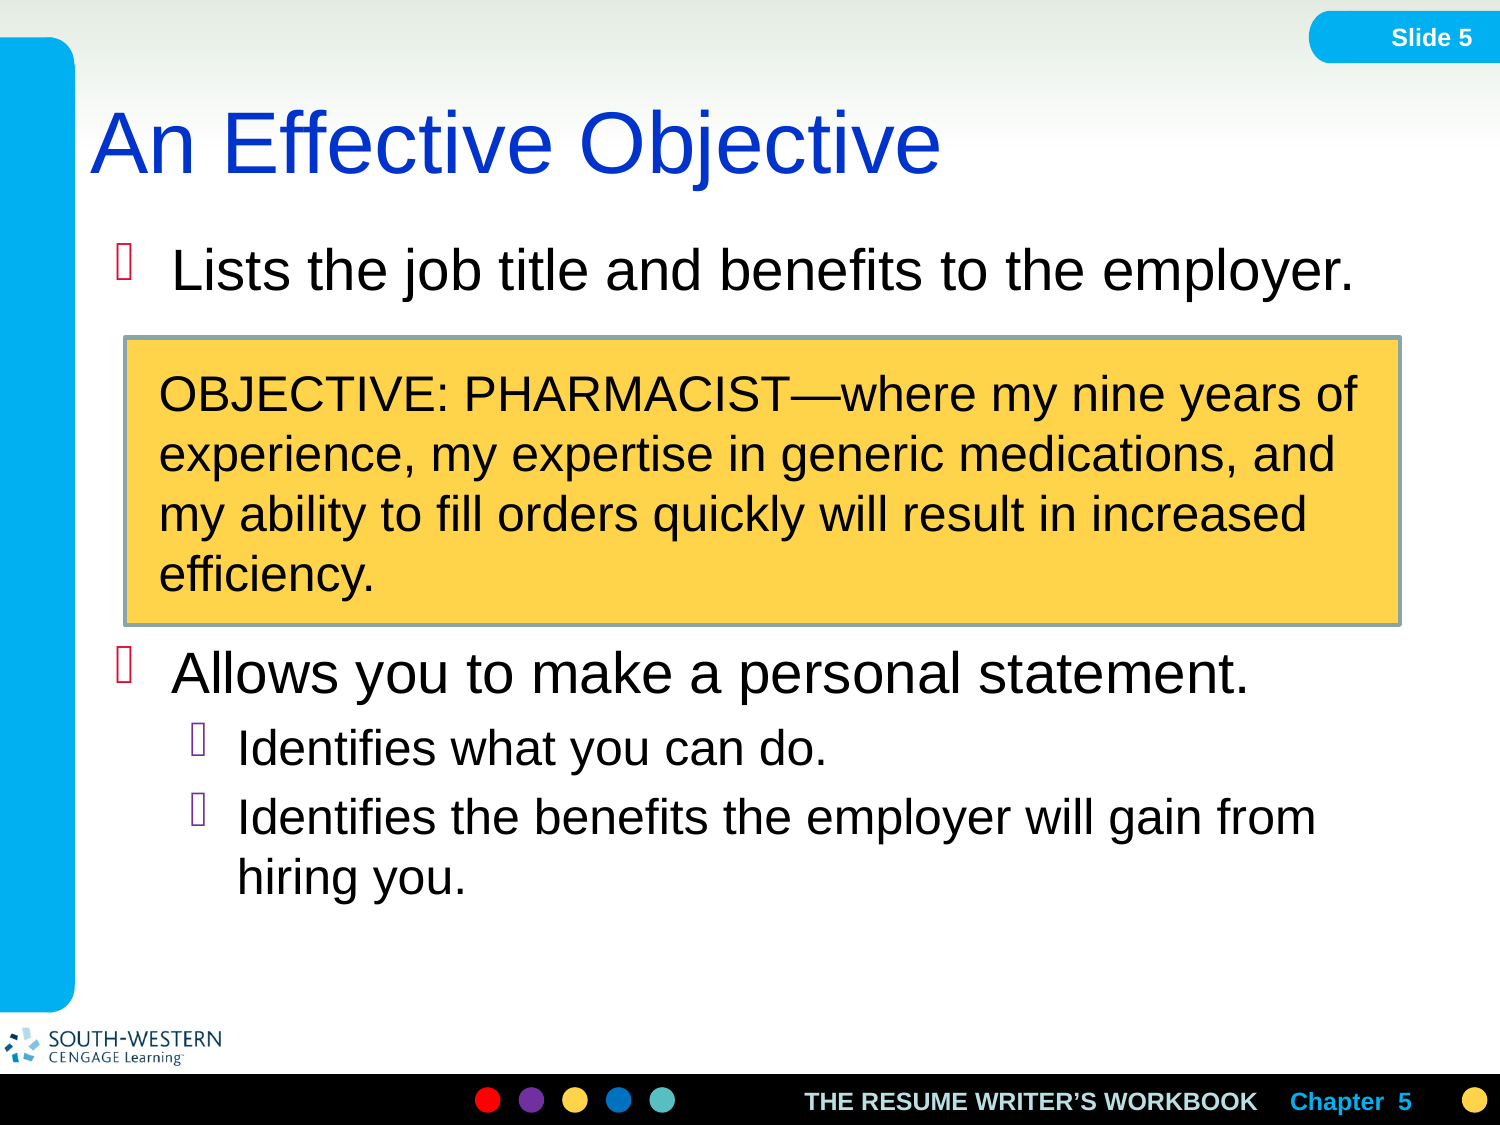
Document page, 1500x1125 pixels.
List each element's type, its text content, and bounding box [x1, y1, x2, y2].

text_box OBJECTIVE: PHARMACIST—where my nine years of experience, my expertise in generic medications, and my ability to fill orders quickly will result in increased efficiency. [123, 335, 1402, 627]
title An Effective Objective [74, 44, 1426, 233]
footer Chapter 5 [1274, 1075, 1476, 1125]
slide_number Slide 5 [1312, 13, 1488, 93]
picture [0, 1022, 225, 1073]
list Lists the job title and benefits to the employer. Allows you to make a personal statement. Identifies what you can do. Identifies the benefits the employer will gain from hiring you. [99, 224, 1451, 968]
